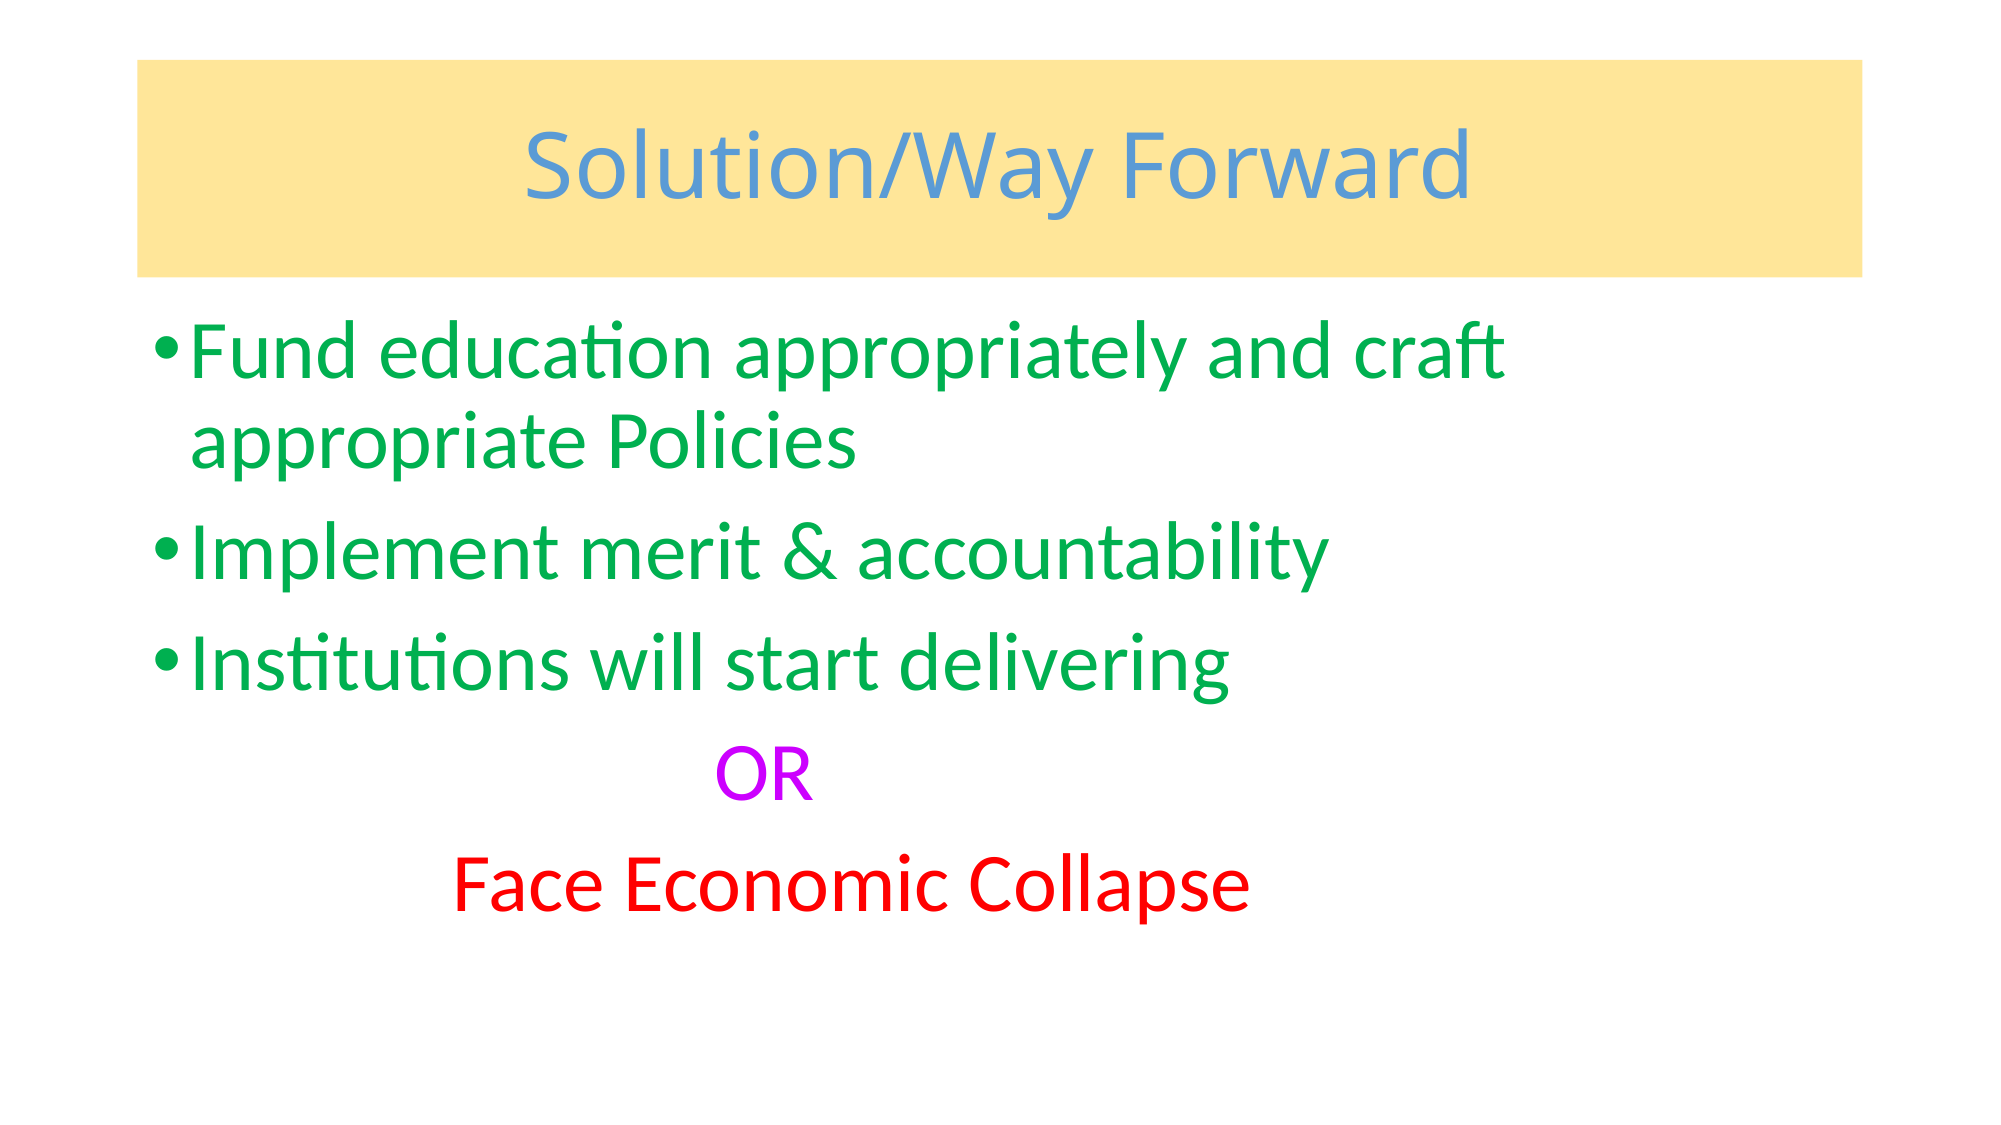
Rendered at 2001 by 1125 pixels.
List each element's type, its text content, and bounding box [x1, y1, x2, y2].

title Solution/Way Forward [137, 59, 1863, 278]
list Fund education appropriately and craft appropriate Policies Implement merit & accountability Institutions will start delivering OR Face Economic Collapse [137, 299, 1863, 1014]
